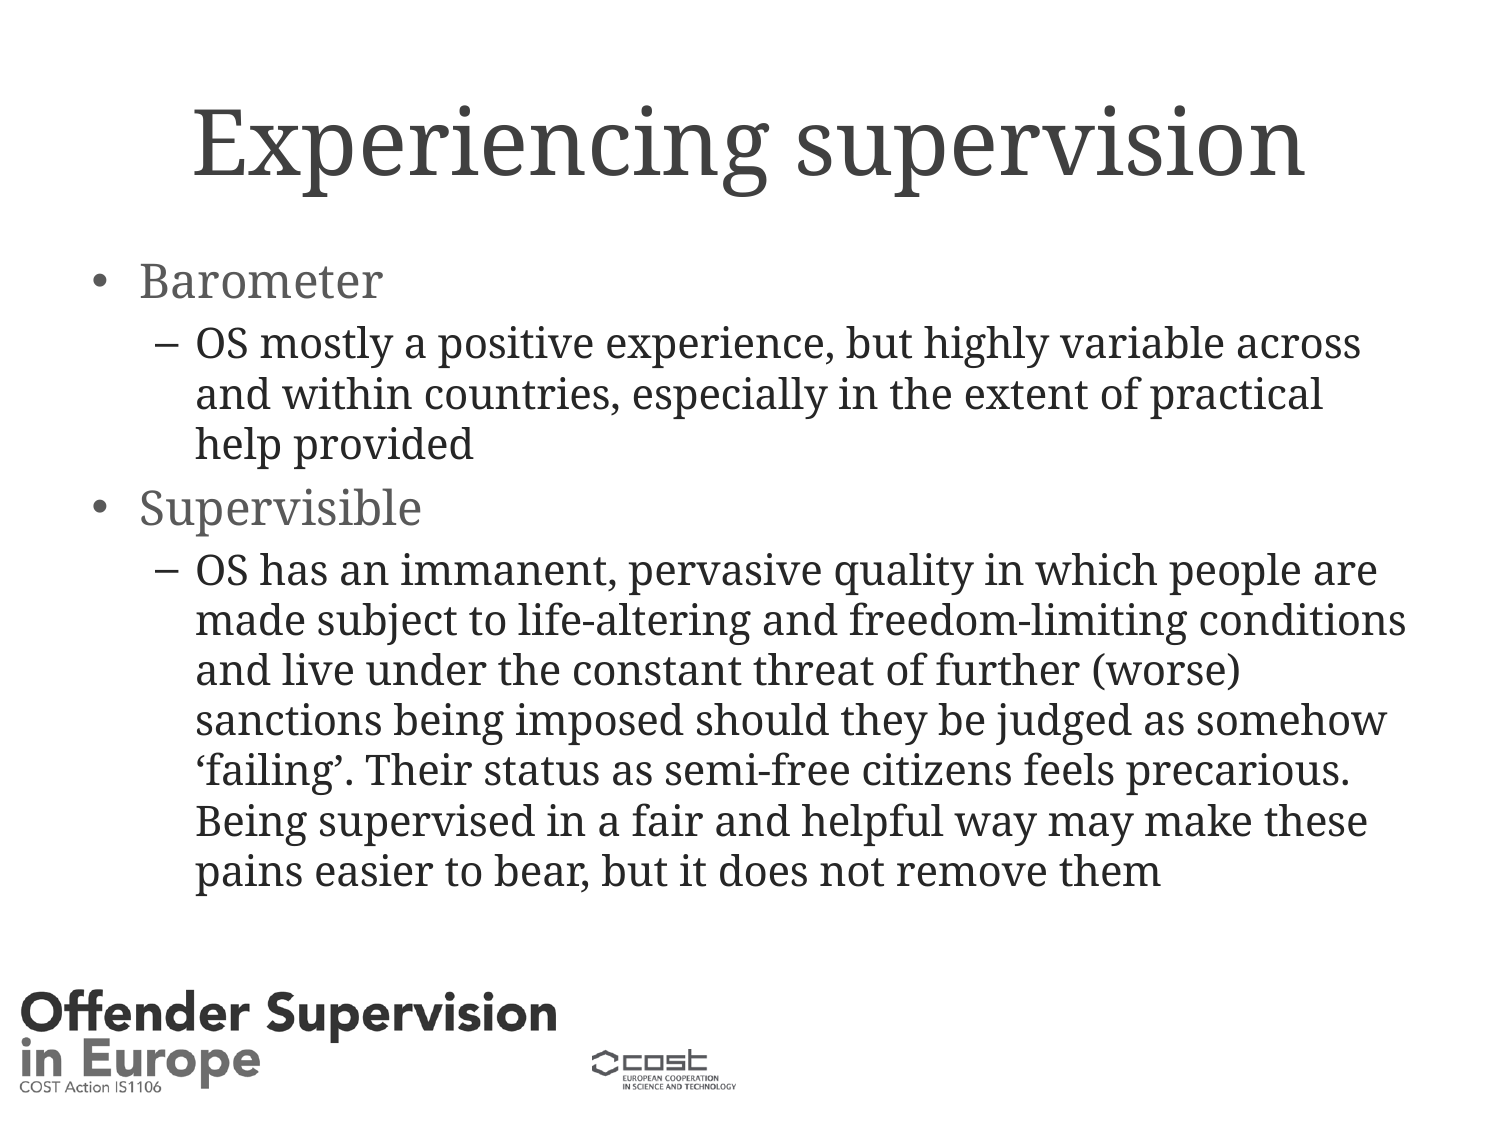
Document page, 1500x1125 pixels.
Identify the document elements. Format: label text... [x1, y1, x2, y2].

list Barometer OS mostly a positive experience, but highly variable across and within countries, especially in the extent of practical help provided Supervisible OS has an immanent, pervasive quality in which people are made subject to life-altering and freedom-limiting conditions and live under the constant threat of further (worse) sanctions being imposed should they be judged as somehow ‘failing’. Their status as semi-free citizens feels precarious. Being supervised in a fair and helpful way may make these pains easier to bear, but it does not remove them [76, 243, 1427, 946]
title Experiencing supervision [75, 45, 1425, 233]
picture [17, 975, 741, 1104]
